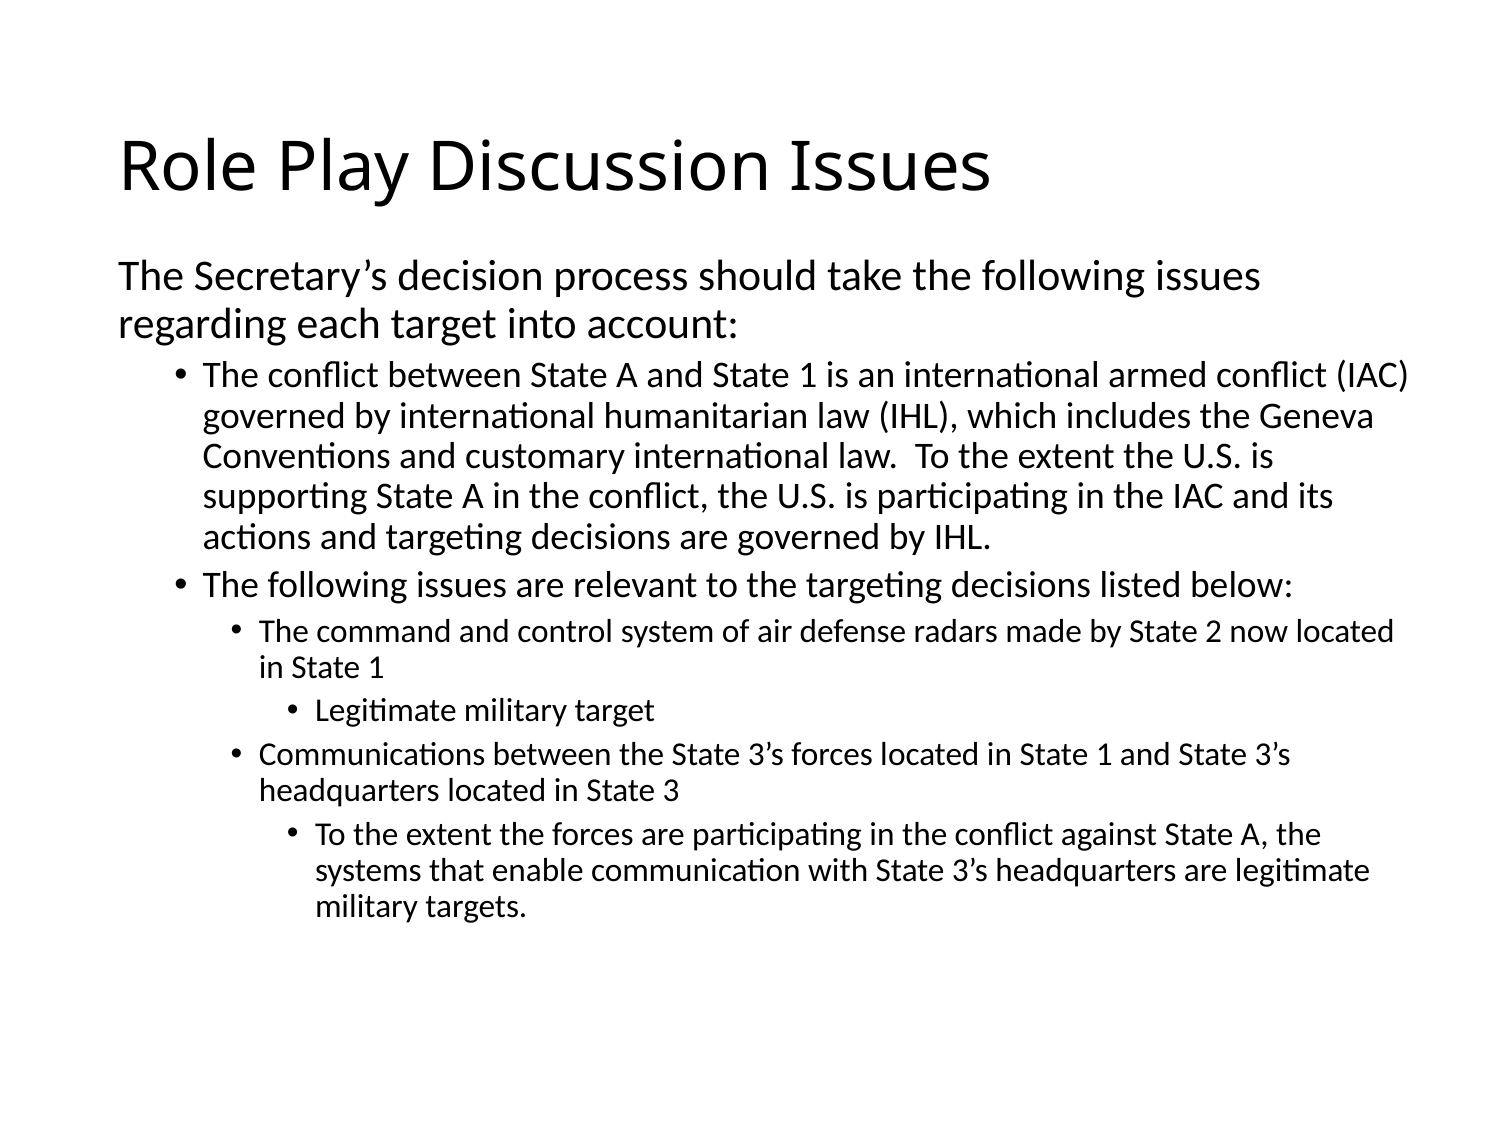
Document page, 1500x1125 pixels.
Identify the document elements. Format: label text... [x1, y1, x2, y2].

title Role Play Discussion Issues [102, 59, 1398, 245]
list The Secretary’s decision process should take the following issues regarding each target into account: The conflict between State A and State 1 is an international armed conflict (IAC) governed by international humanitarian law (IHL), which includes the Geneva Conventions and customary international law. To the extent the U.S. is supporting State A in the conflict, the U.S. is participating in the IAC and its actions and targeting decisions are governed by IHL. The following issues are relevant to the targeting decisions listed below: The command and control system of air defense radars made by State 2 now located in State 1 Legitimate military target Communications between the State 3’s forces located in State 1 and State 3’s headquarters located in State 3 To the extent the forces are participating in the conflict against State A, the systems that enable communication with State 3’s headquarters are legitimate military targets. [102, 245, 1445, 1075]
